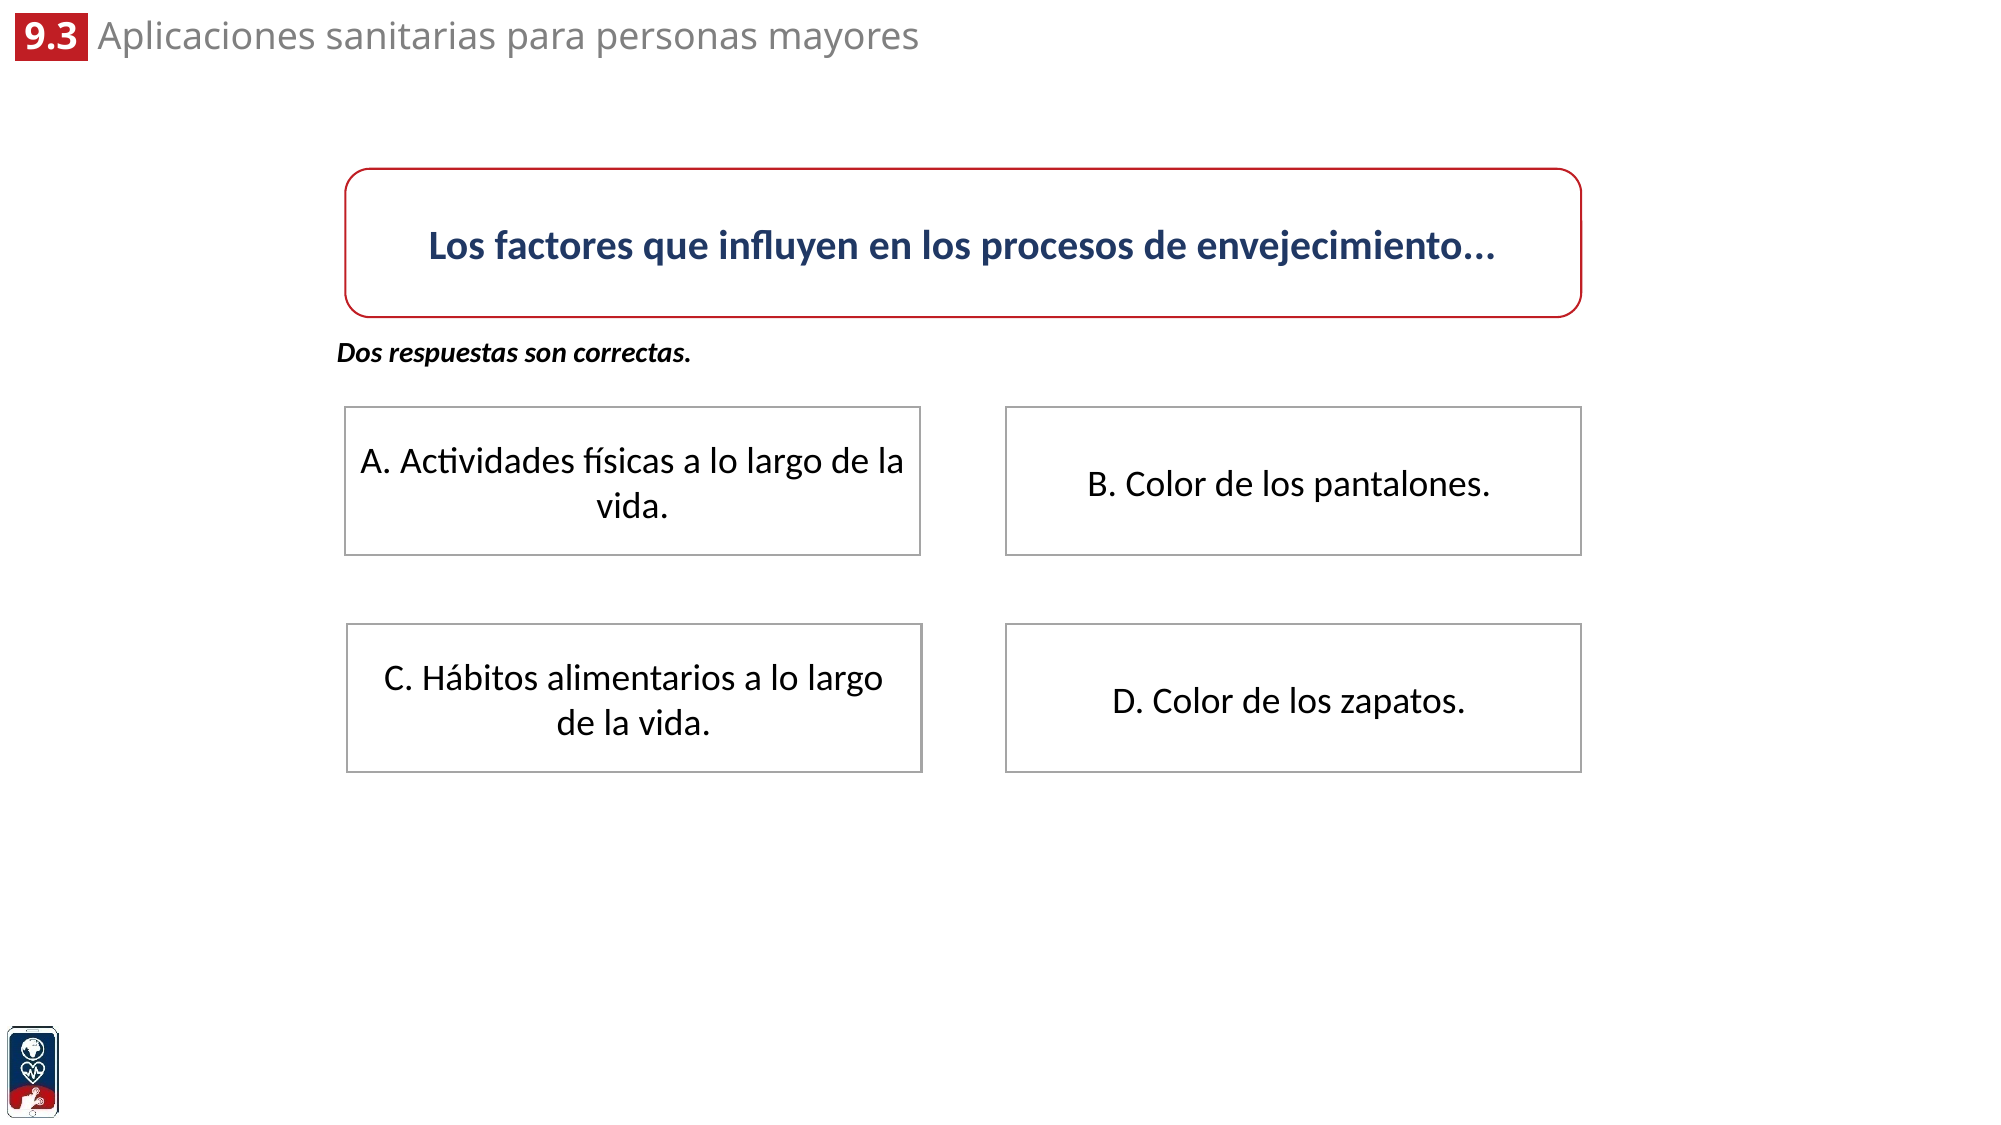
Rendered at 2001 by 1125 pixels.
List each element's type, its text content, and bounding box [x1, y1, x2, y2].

text_box A. Actividades físicas a lo largo de la vida. [344, 406, 921, 556]
text_box B. Color de los pantalones. [1005, 406, 1582, 556]
text_box C. Hábitos alimentarios a lo largo de la vida. [346, 623, 923, 773]
picture [7, 1026, 59, 1118]
text_box D. Color de los zapatos. [1005, 623, 1582, 773]
text_box Los factores que influyen en los procesos de envejecimiento... [344, 167, 1583, 319]
text_box Dos respuestas son correctas. [322, 325, 707, 376]
